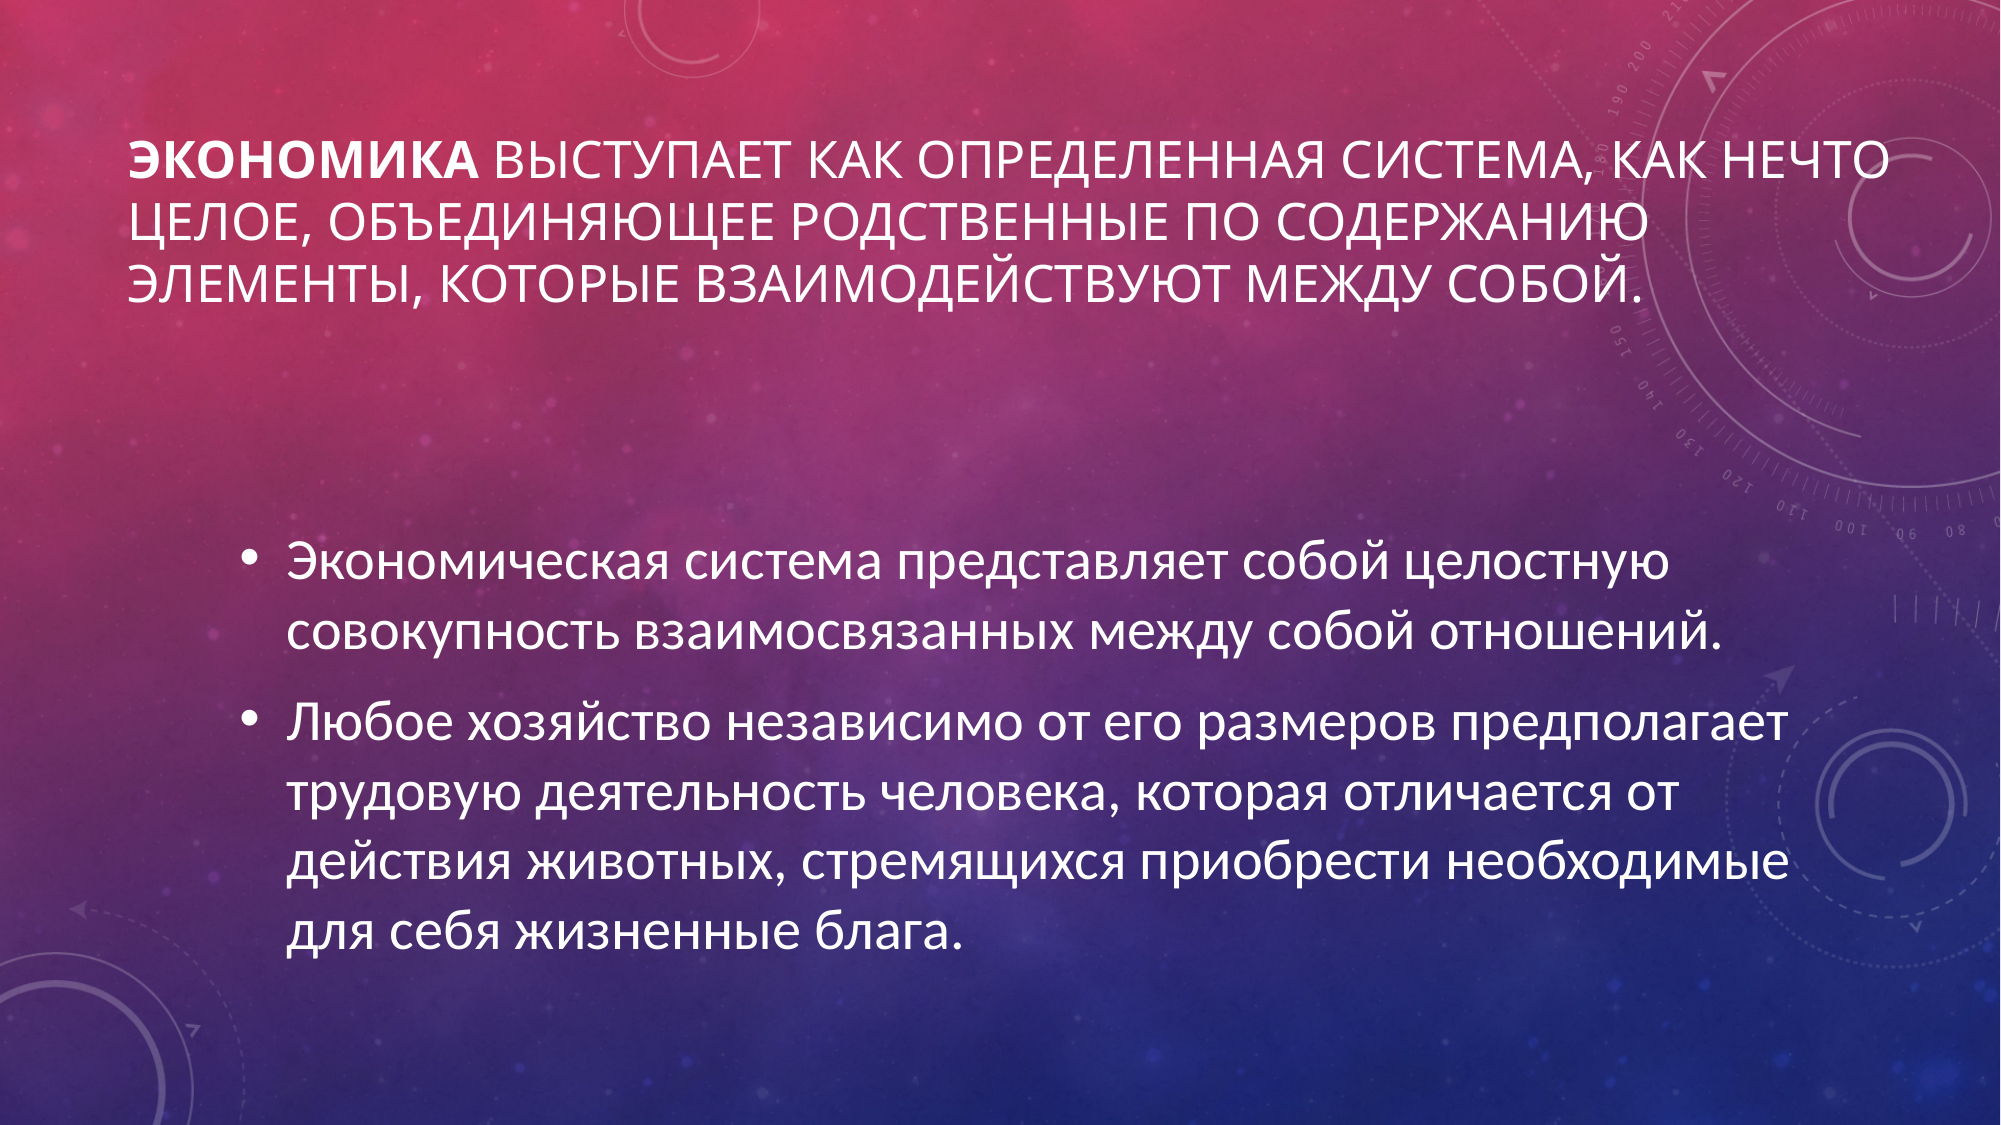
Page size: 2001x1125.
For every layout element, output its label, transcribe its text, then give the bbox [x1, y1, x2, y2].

picture [0, 0, 2001, 1125]
title Экономика выступает как определенная система, как нечто целое, объединяющее родственные по содержанию элементы, которые взаимодействуют между собой. [112, 99, 1915, 339]
list Экономическая система представляет собой целостную совокупность взаимосвязанных между собой отношений. Любое хозяйство независимо от его размеров предполагает трудовую деятельность человека, которая отличается от действия животных, стремящихся приобрести необходимые для себя жизненные блага. [224, 442, 1887, 1041]
